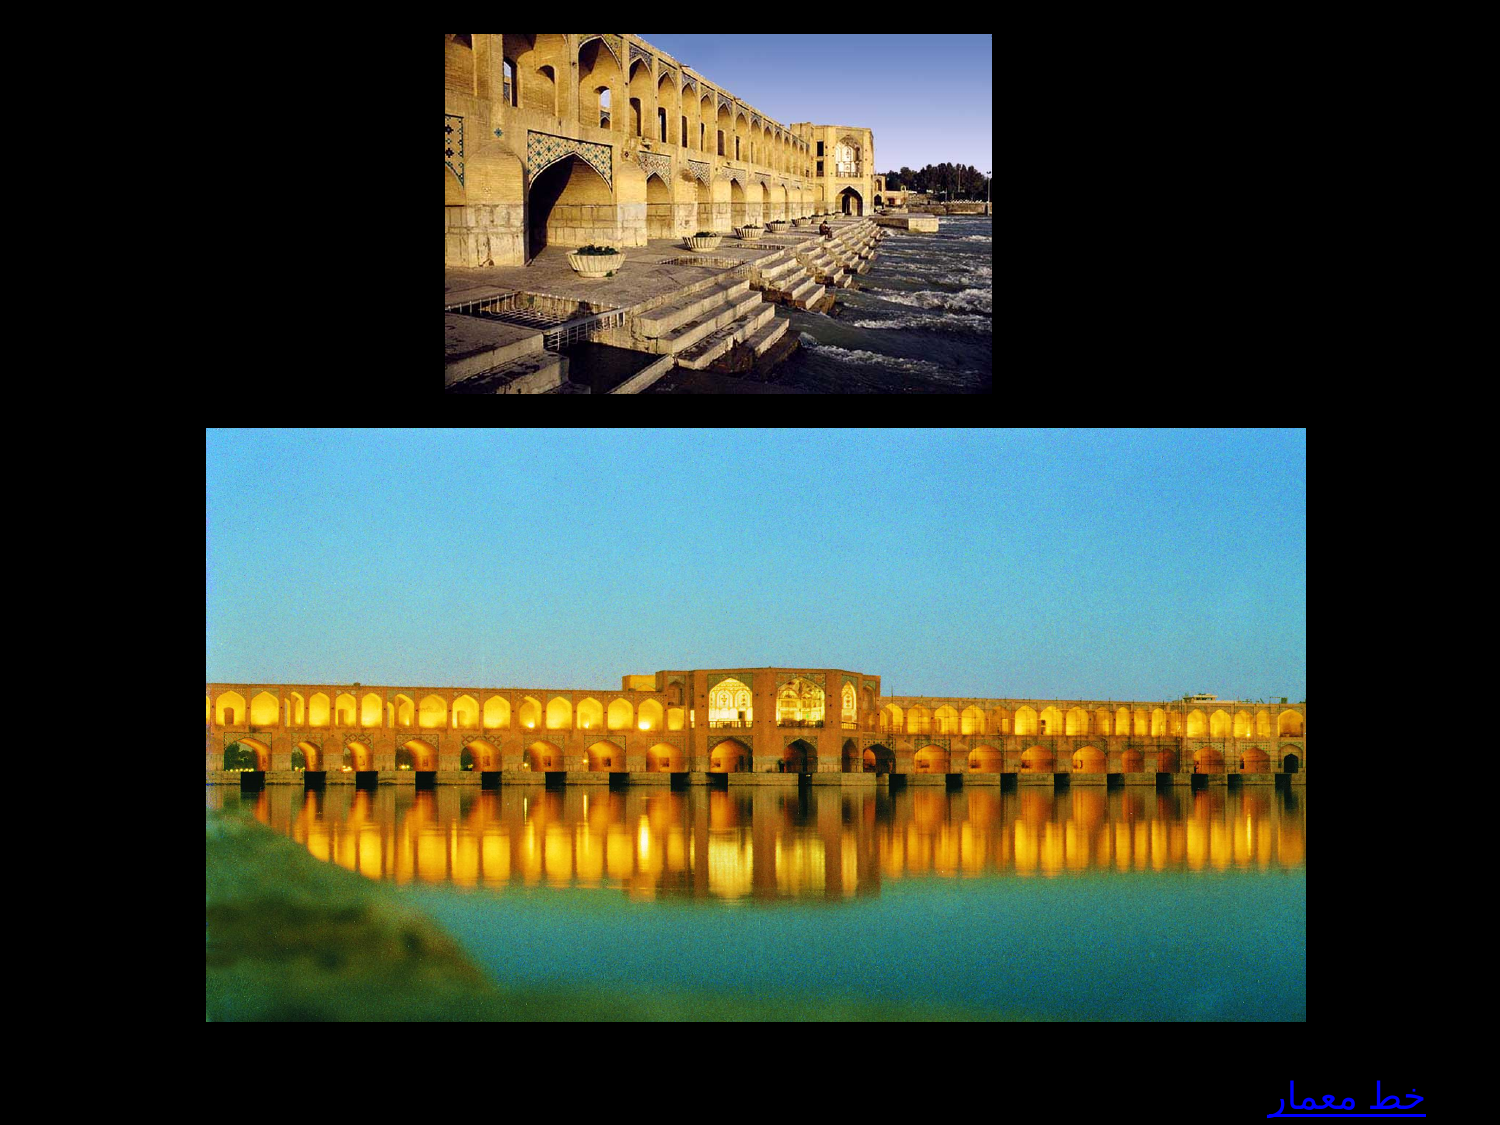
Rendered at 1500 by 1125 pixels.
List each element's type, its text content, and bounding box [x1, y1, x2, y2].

text_box خط معمار [1253, 1064, 1442, 1125]
picture [206, 428, 1306, 1022]
picture [445, 34, 992, 394]
